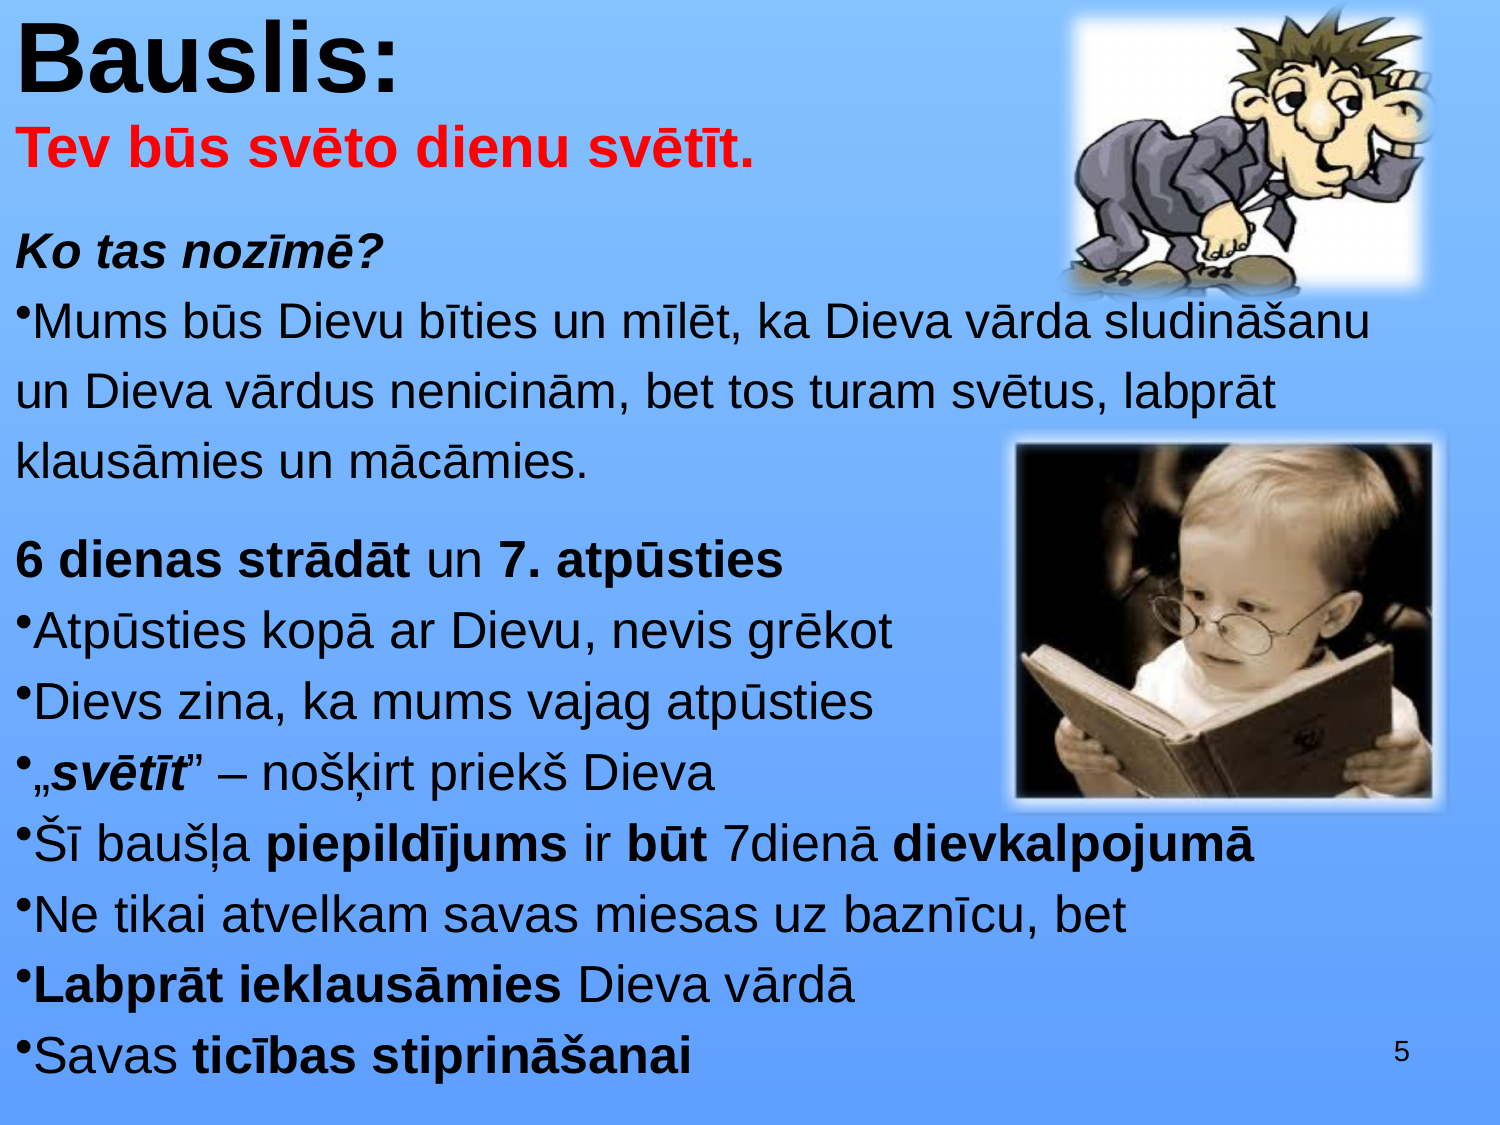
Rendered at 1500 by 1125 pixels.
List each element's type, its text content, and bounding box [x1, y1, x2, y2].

list Tev būs svēto dienu svētīt. Ko tas nozīmē? Mums būs Dievu bīties un mīlēt, ka Dieva vārda sludināšanu un Dieva vārdus nenicinām, bet tos turam svētus, labprāt klausāmies un mācāmies. 6 dienas strādāt un 7. atpūsties Atpūsties kopā ar Dievu, nevis grēkot Dievs zina, ka mums vajag atpūsties „svētīt” – nošķirt priekš Dieva Šī baušļa piepildījums ir būt 7dienā dievkalpojumā Ne tikai atvelkam savas miesas uz baznīcu, bet Labprāt ieklausāmies Dieva vārdā Savas ticības stiprināšanai [0, 101, 1500, 1122]
title Bauslis: [0, 0, 1053, 101]
picture [1055, 0, 1440, 306]
picture [993, 421, 1457, 824]
